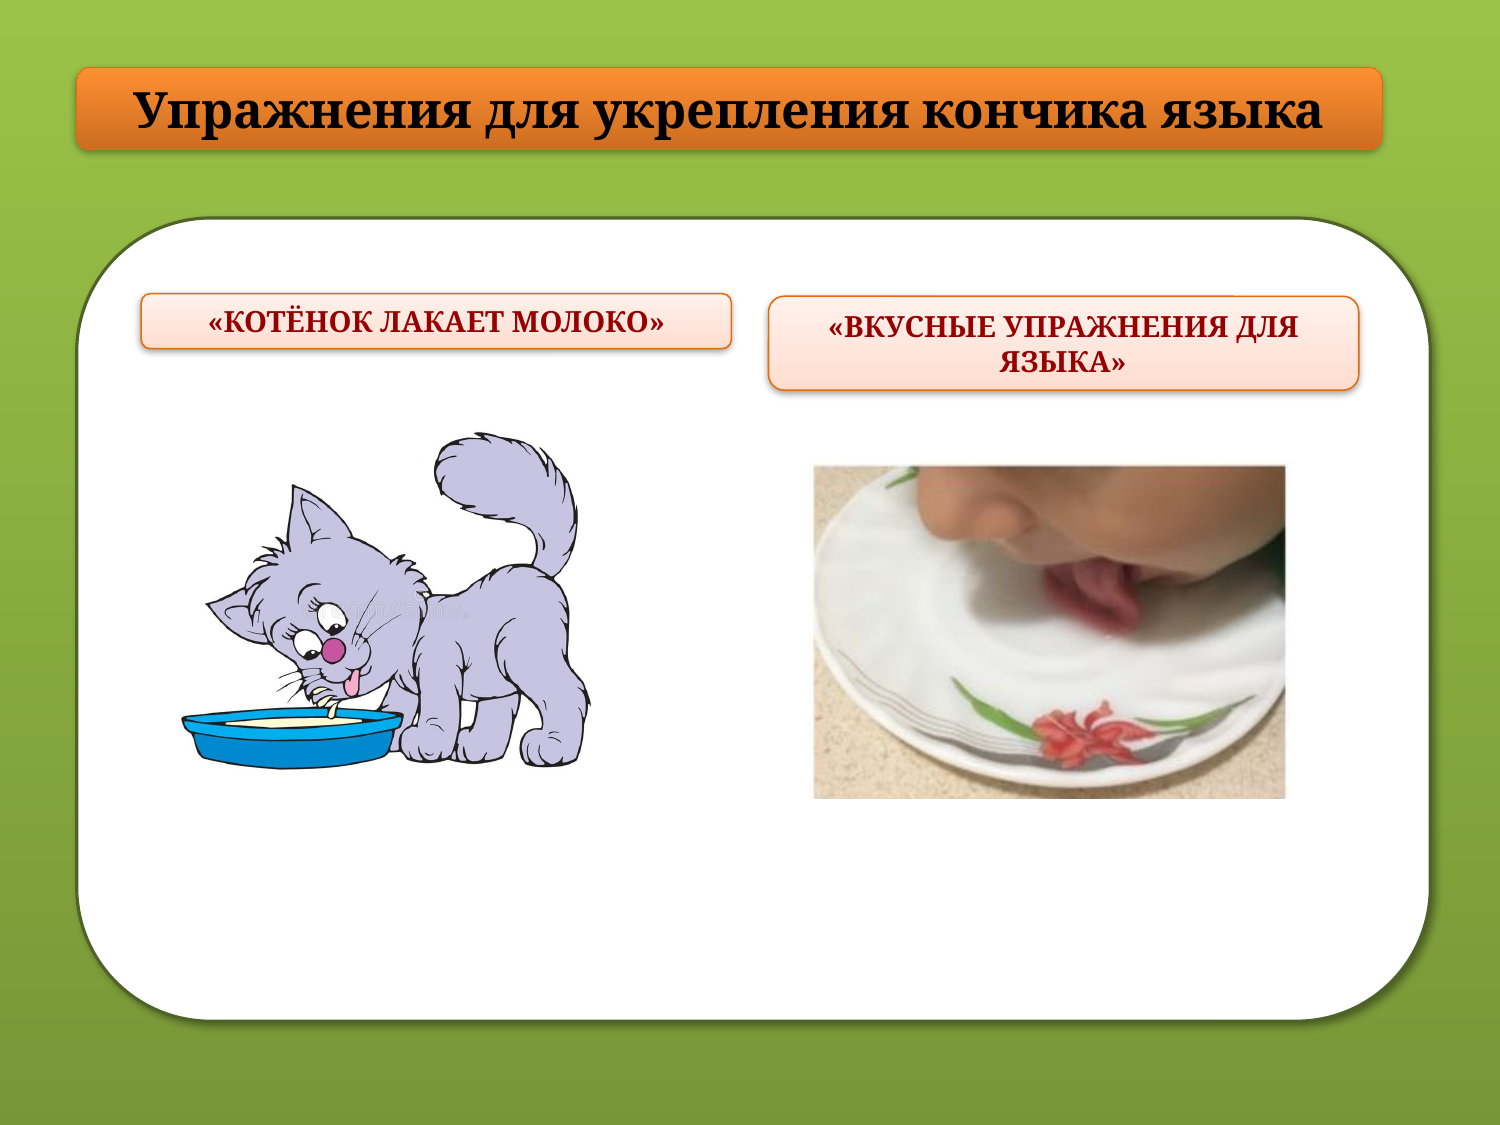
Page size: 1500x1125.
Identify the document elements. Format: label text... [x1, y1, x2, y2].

text_box «КОТЁНОК ЛАКАЕТ МОЛОКО» [140, 292, 733, 350]
text_box Упражнения для укрепления кончика языка [76, 67, 1383, 150]
text_box [0, 0, 1500, 1125]
text_box «ВКУСНЫЕ УПРАЖНЕНИЯ ДЛЯ ЯЗЫКА» [767, 295, 1360, 391]
picture [808, 458, 1294, 799]
text_box [74, 215, 1433, 1024]
picture [170, 421, 601, 786]
